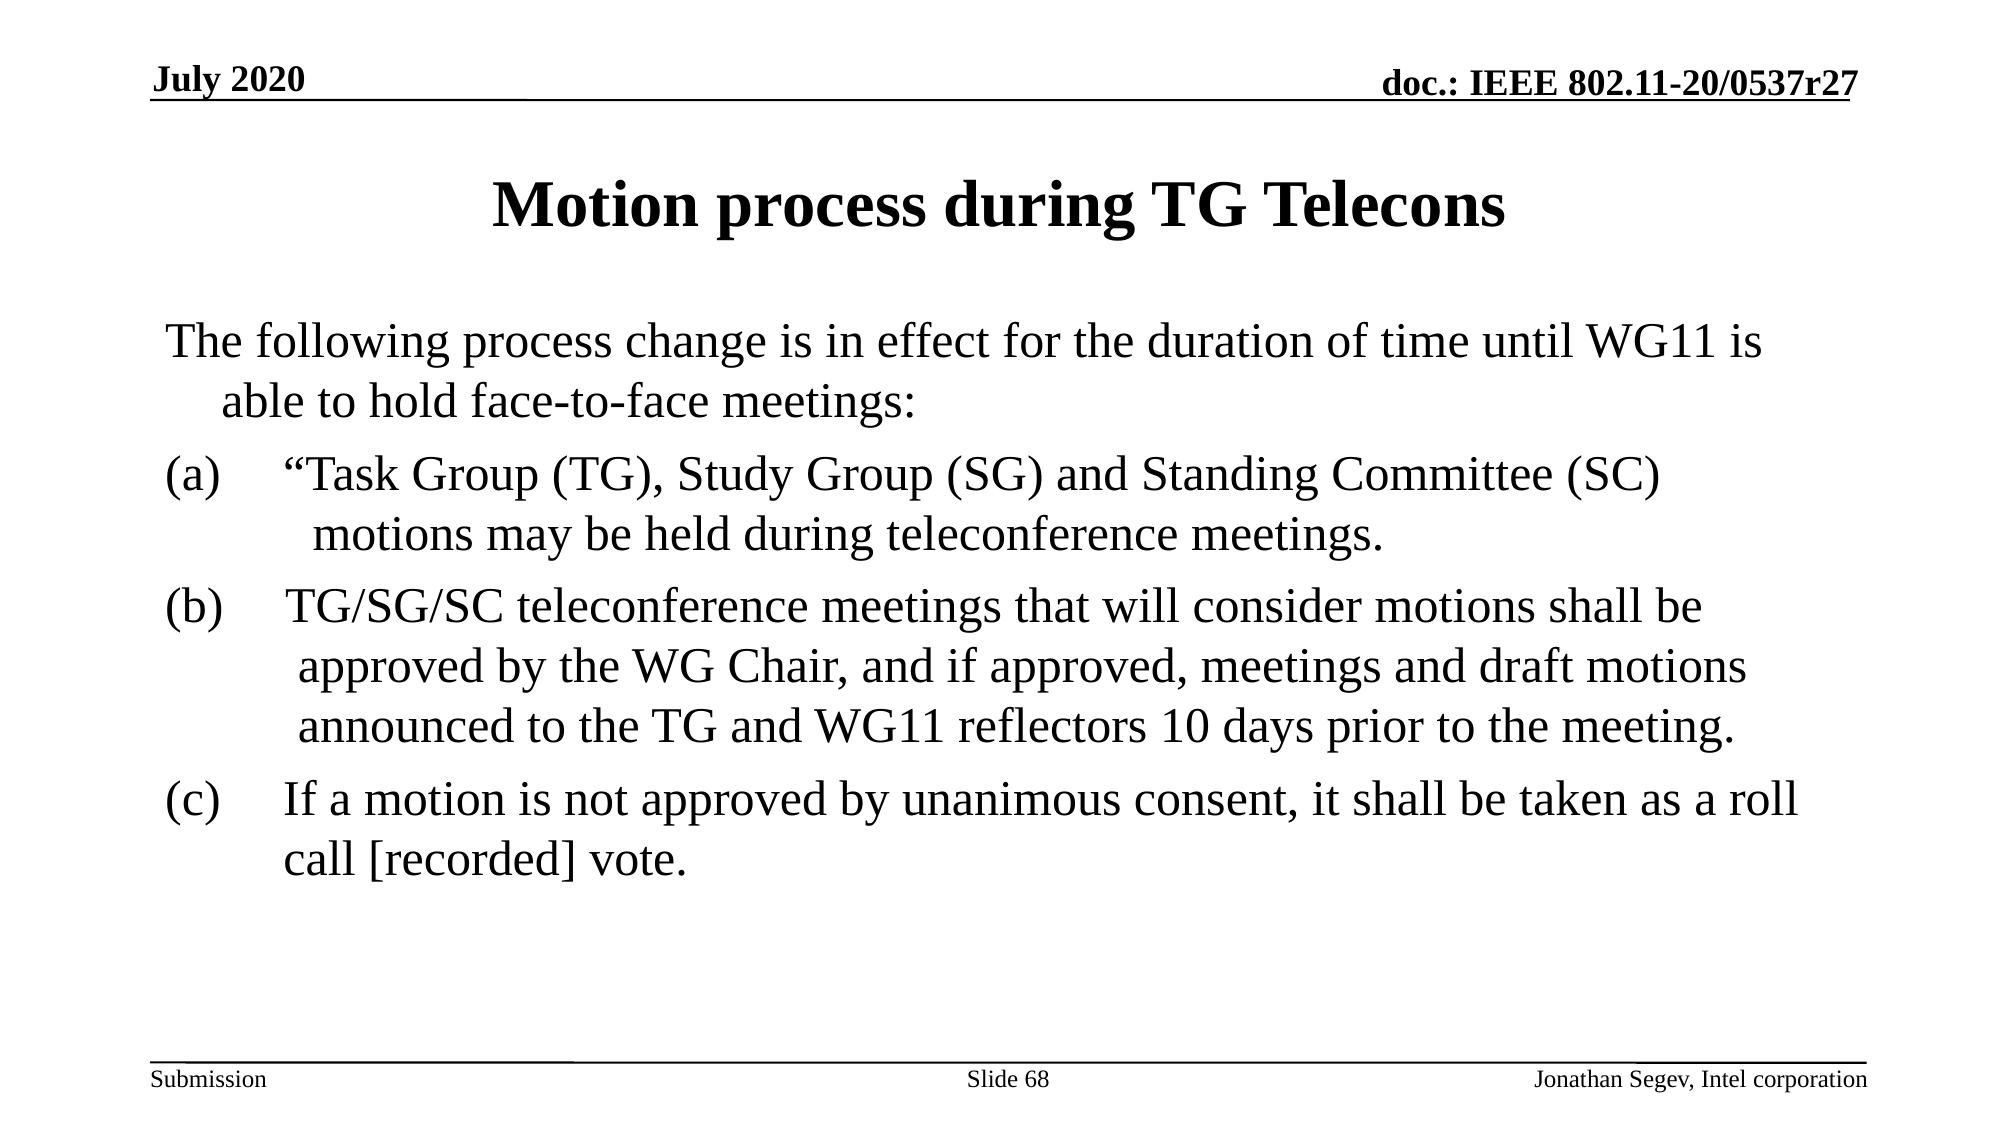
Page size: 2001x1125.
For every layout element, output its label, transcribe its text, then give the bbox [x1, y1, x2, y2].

footer Jonathan Segev, Intel corporation [1171, 1061, 1869, 1093]
slide_number Slide 68 [950, 1061, 1067, 1123]
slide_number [152, 54, 563, 100]
title Motion process during TG Telecons [149, 112, 1850, 288]
list The following process change is in effect for the duration of time until WG11 is able to hold face-to-face meetings: (a) “Task Group (TG), Study Group (SG) and Standing Committee (SC) motions may be held during teleconference meetings. (b) TG/SG/SC teleconference meetings that will consider motions shall be approved by the WG Chair, and if approved, meetings and draft motions announced to the TG and WG11 reflectors 10 days prior to the meeting. (c) If a motion is not approved by unanimous consent, it shall be taken as a roll call [recorded] vote. [149, 299, 1850, 1000]
